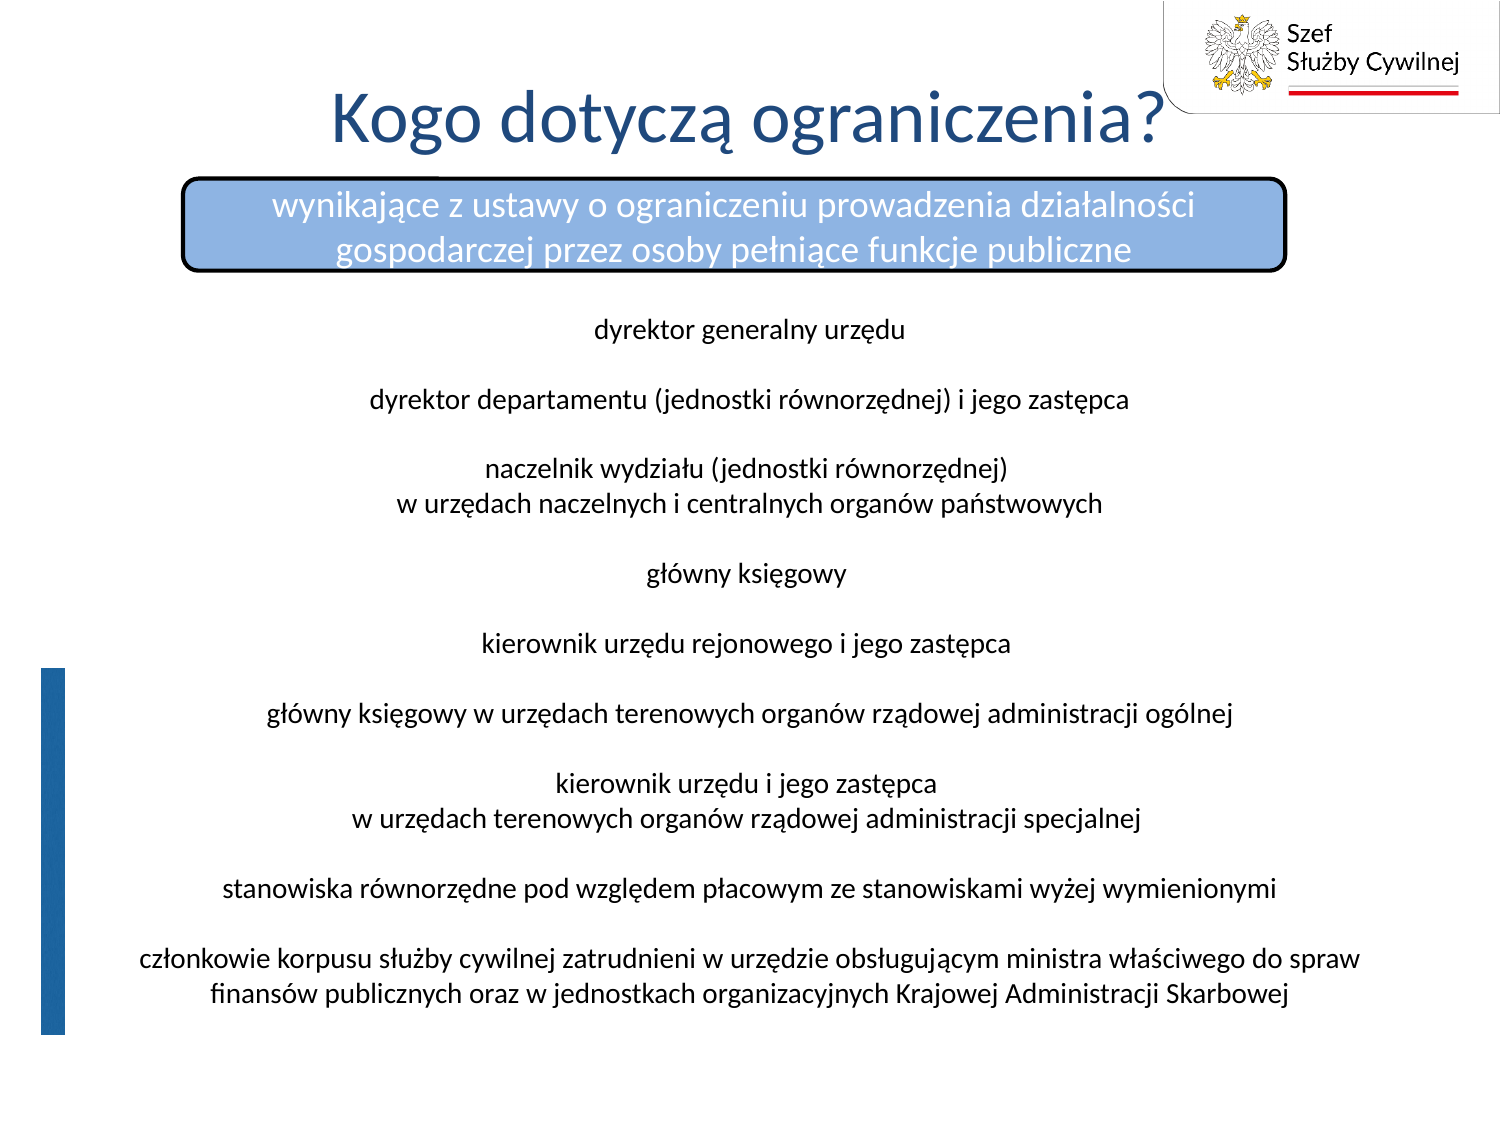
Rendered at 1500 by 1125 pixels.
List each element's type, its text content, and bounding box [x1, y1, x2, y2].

text_box wynikające z ustawy o ograniczeniu prowadzenia działalności gospodarczej przez osoby pełniące funkcje publiczne [180, 176, 1288, 273]
text_box dyrektor generalny urzędu dyrektor departamentu (jednostki równorzędnej) i jego zastępca naczelnik wydziału (jednostki równorzędnej) w urzędach naczelnych i centralnych organów państwowych główny księgowy kierownik urzędu rejonowego i jego zastępca główny księgowy w urzędach terenowych organów rządowej administracji ogólnej kierownik urzędu i jego zastępca w urzędach terenowych organów rządowej administracji specjalnej stanowiska równorzędne pod względem płacowym ze stanowiskami wyżej wymienionymi członkowie korpusu służby cywilnej zatrudnieni w urzędzie obsługującym ministra właściwego do spraw finansów publicznych oraz w jednostkach organizacyjnych Krajowej Administracji Skarbowej [100, 302, 1400, 1017]
picture [41, 668, 65, 1035]
title Kogo dotyczą ograniczenia? [100, 60, 1400, 185]
picture [1163, 0, 1500, 114]
